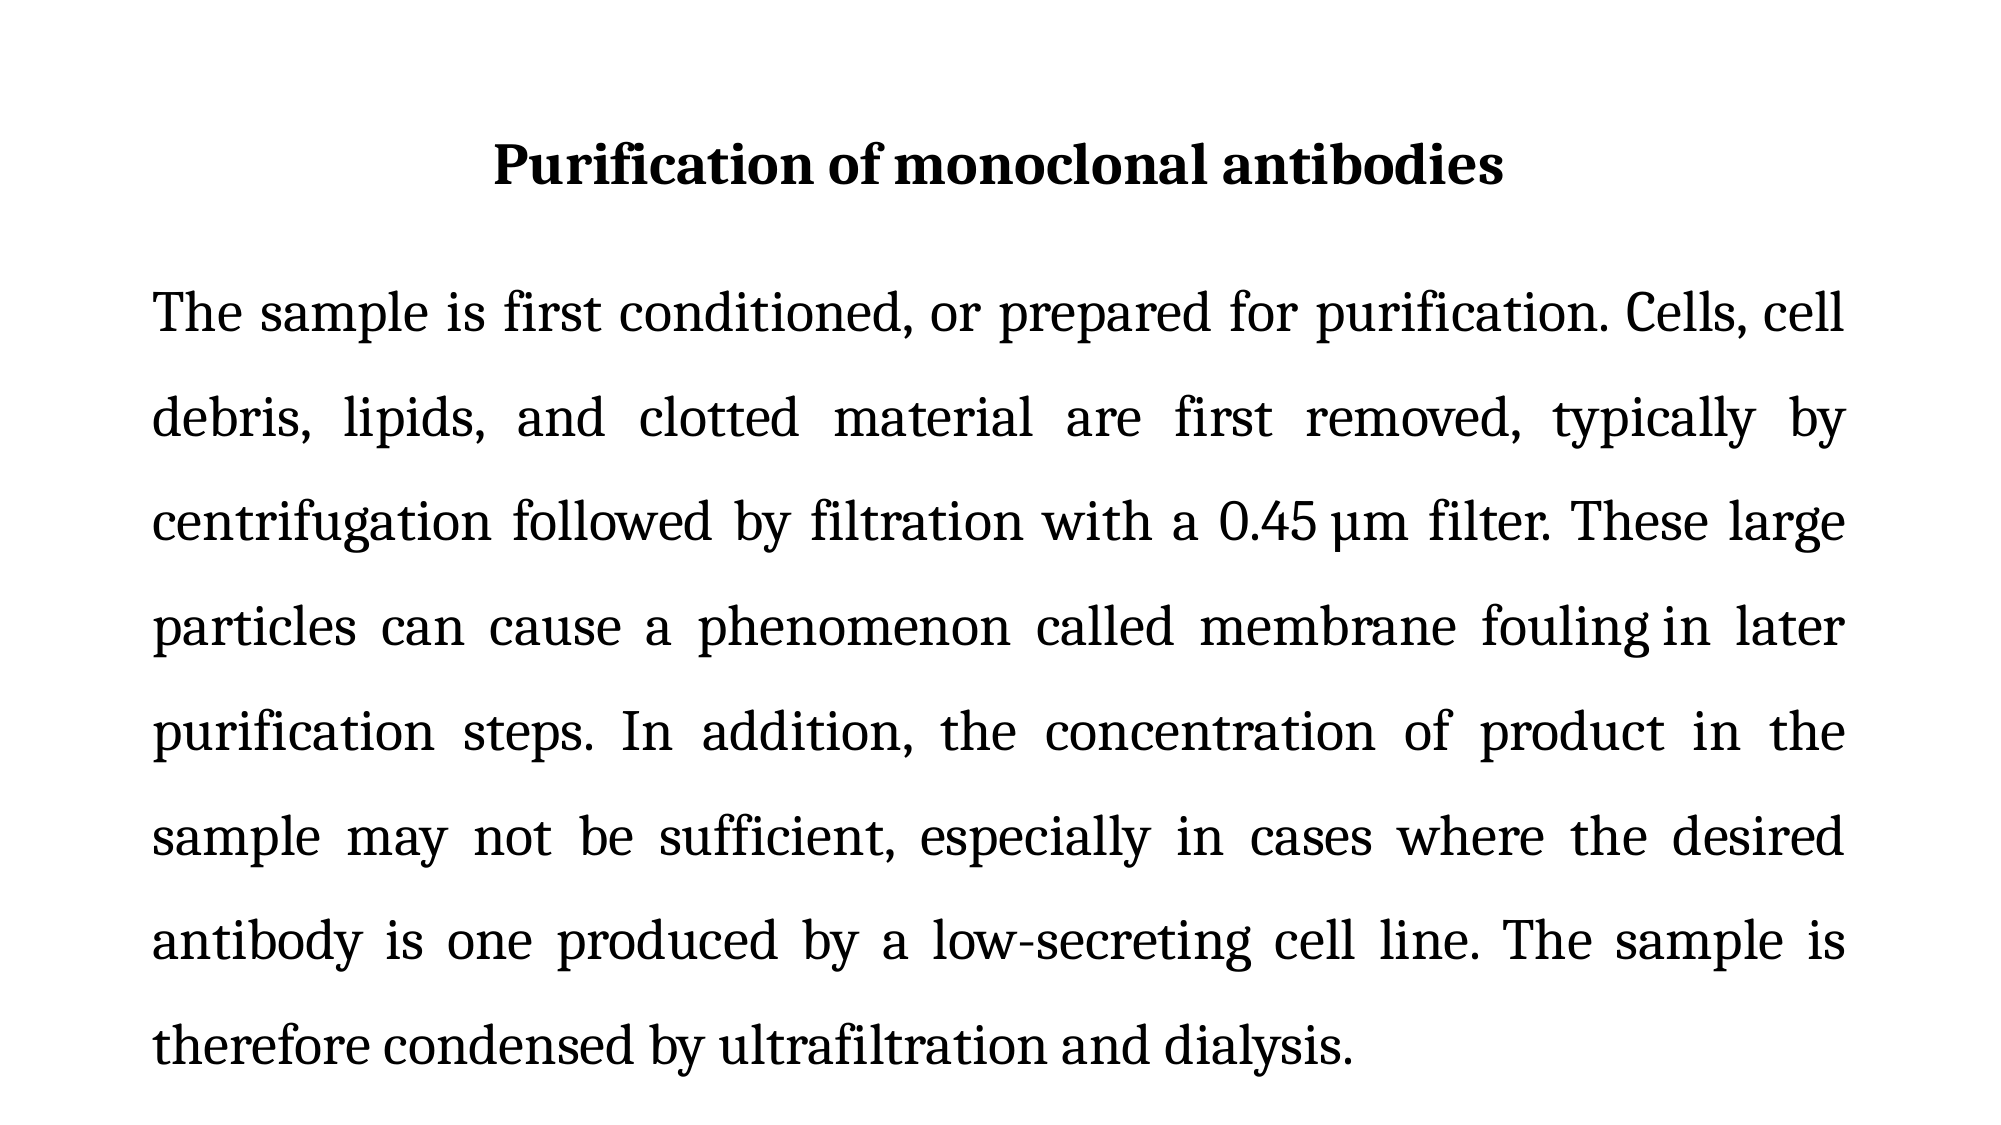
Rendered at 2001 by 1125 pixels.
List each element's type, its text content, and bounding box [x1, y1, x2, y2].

title Purification of monoclonal antibodies [137, 59, 1863, 230]
list The sample is first conditioned, or prepared for purification. Cells, cell debris, lipids, and clotted material are first removed, typically by centrifugation followed by filtration with a 0.45 µm filter. These large particles can cause a phenomenon called membrane fouling in later purification steps. In addition, the concentration of product in the sample may not be sufficient, especially in cases where the desired antibody is one produced by a low-secreting cell line. The sample is therefore condensed by ultrafiltration and dialysis. [137, 230, 1863, 1125]
